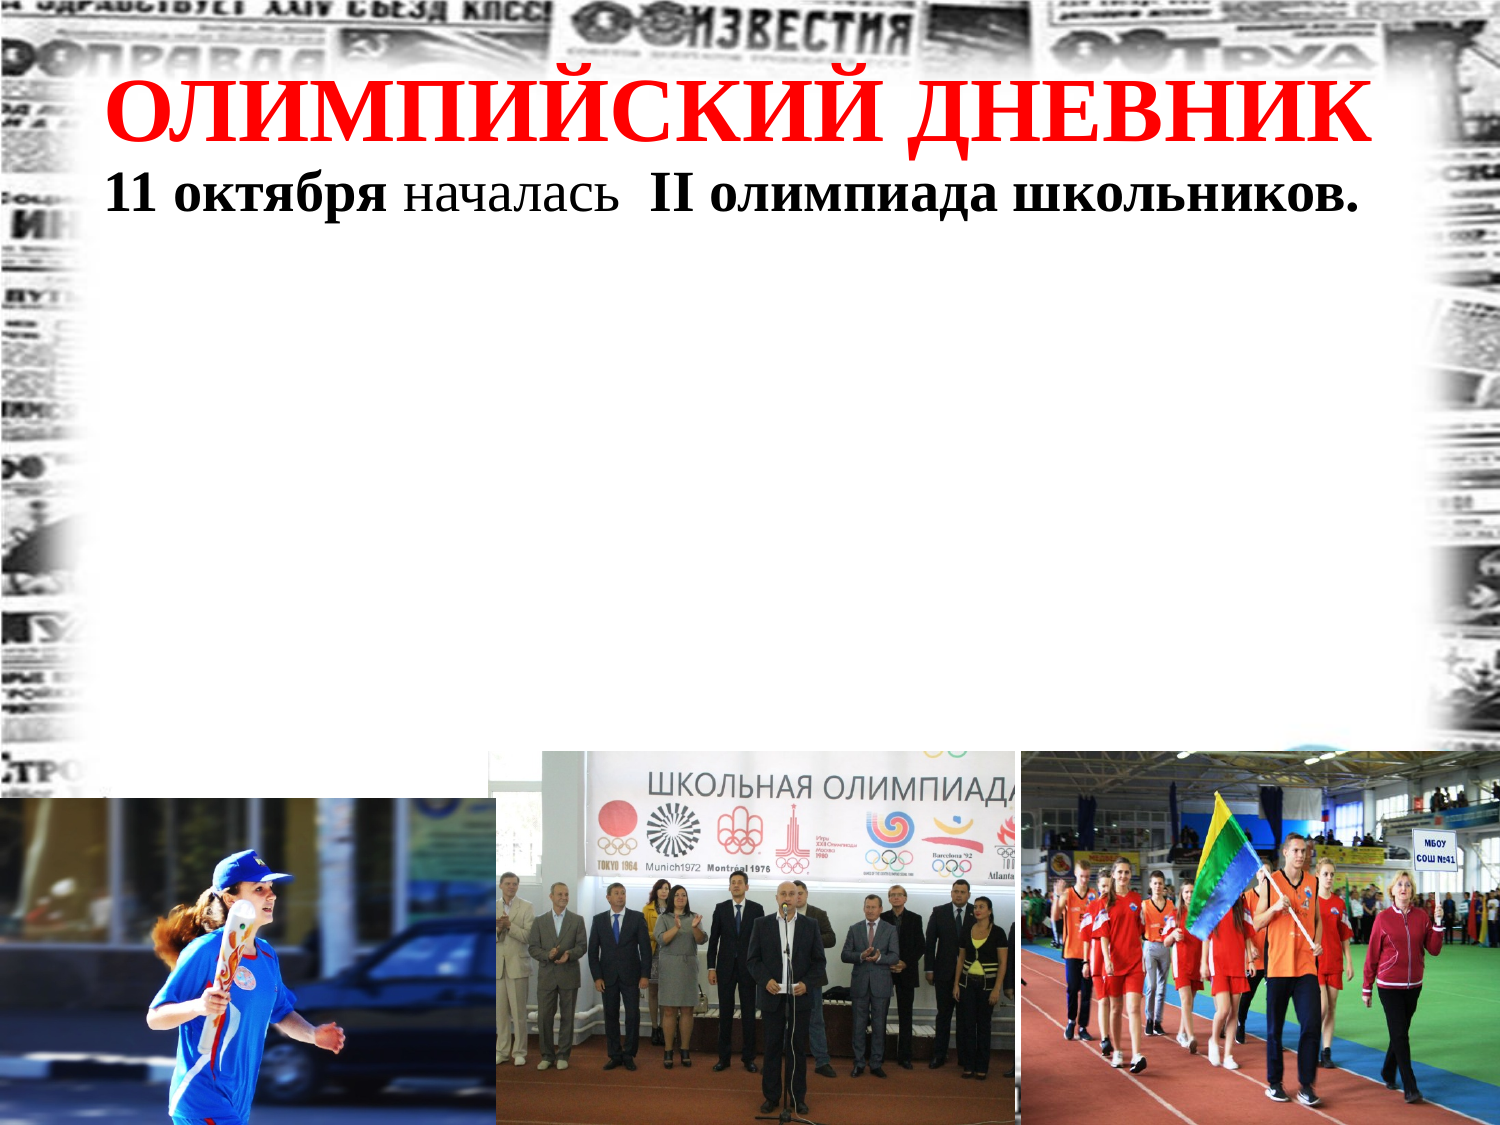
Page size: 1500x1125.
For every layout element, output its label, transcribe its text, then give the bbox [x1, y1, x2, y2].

table_cell Г 599 [1015, 760, 1021, 1125]
picture [0, 0, 1500, 1125]
